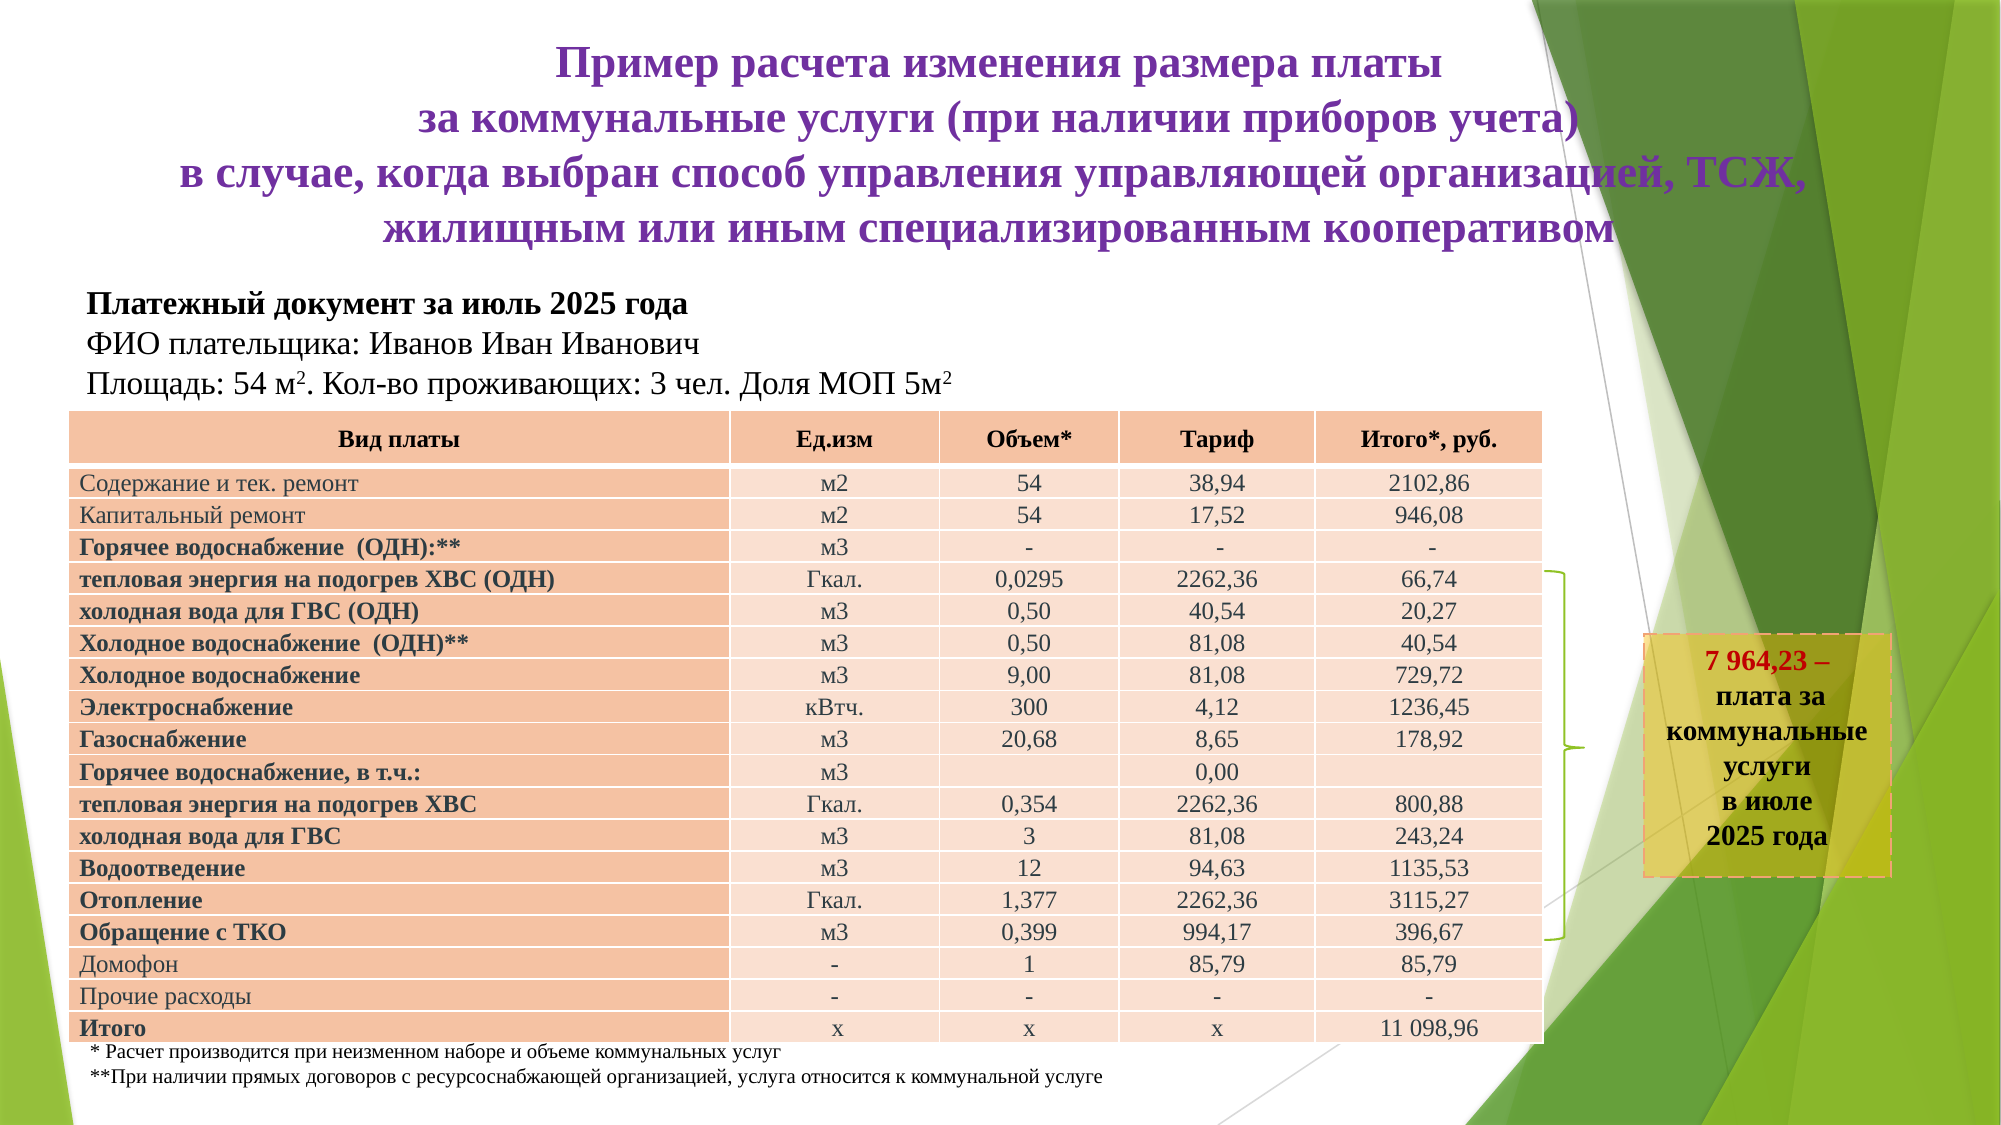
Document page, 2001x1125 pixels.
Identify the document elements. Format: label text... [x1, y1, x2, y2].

table_cell м2 [731, 469, 939, 497]
table_cell тепловая энергия на подогрев ХВС [69, 788, 729, 818]
table_cell - [1316, 531, 1542, 561]
table_cell 85,79 [1316, 948, 1542, 978]
table_header Тариф [1120, 411, 1314, 463]
table_cell 20,27 [1316, 595, 1542, 625]
table_cell 1135,53 [1316, 852, 1542, 882]
table_cell 2262,36 [1120, 563, 1314, 593]
table_cell 85,79 [1120, 948, 1314, 978]
table_cell м3 [731, 627, 939, 657]
table_cell [1316, 755, 1542, 786]
table_cell Гкал. [731, 884, 939, 914]
table_cell м3 [731, 916, 939, 946]
table_cell Домофон [69, 948, 729, 978]
table_cell 0,0295 [940, 563, 1118, 593]
table_cell Содержание и тек. ремонт [69, 469, 729, 497]
table_cell 40,54 [1120, 595, 1314, 625]
table_cell Горячее водоснабжение (ОДН):** [69, 531, 729, 561]
table_cell холодная вода для ГВС [69, 820, 729, 850]
table_cell Холодное водоснабжение [69, 659, 729, 690]
table_cell 0,50 [940, 627, 1118, 657]
table_header Объем* [940, 411, 1118, 463]
text_box Платежный документ за июль 2025 года ФИО плательщика: Иванов Иван Иванович Площадь: 54 м2. Кол-во проживающих: 3 чел. Доля МОП 5м2 [71, 274, 1987, 409]
table_cell 2102,86 [1316, 469, 1542, 497]
table_cell 396,67 [1316, 916, 1542, 946]
table_cell 3115,27 [1316, 884, 1542, 914]
table_cell Холодное водоснабжение (ОДН)** [69, 627, 729, 657]
table_cell 81,08 [1120, 627, 1314, 657]
table_cell - [1316, 980, 1542, 1010]
table_cell Горячее водоснабжение, в т.ч.: [69, 755, 729, 786]
table_cell 54 [940, 499, 1118, 529]
table_cell 1 [940, 948, 1118, 978]
table_cell 994,17 [1120, 916, 1314, 946]
table_header Итого*, руб. [1316, 411, 1542, 463]
table_cell 12 [940, 852, 1118, 882]
table_cell 3 [940, 820, 1118, 850]
table_header Ед.изм [731, 411, 939, 463]
table_cell кВтч. [731, 691, 939, 722]
table_cell тепловая энергия на подогрев ХВС (ОДН) [69, 563, 729, 593]
table_cell холодная вода для ГВС (ОДН) [69, 595, 729, 625]
table_cell 81,08 [1120, 659, 1314, 690]
table_cell 81,08 [1120, 820, 1314, 850]
table_cell м3 [731, 531, 939, 561]
table_cell х [731, 1012, 939, 1030]
table_cell 800,88 [1316, 788, 1542, 818]
table_cell 178,92 [1316, 723, 1542, 754]
table_cell 243,24 [1316, 820, 1542, 850]
table_cell 9,00 [940, 659, 1118, 690]
table_cell 729,72 [1316, 659, 1542, 690]
table_cell 1236,45 [1316, 691, 1542, 722]
table_cell м3 [731, 820, 939, 850]
table_cell 8,65 [1120, 723, 1314, 754]
table_cell 946,08 [1316, 499, 1542, 529]
table_cell 17,52 [1120, 499, 1314, 529]
table_cell - [940, 531, 1118, 561]
table_cell 11 098,96 [1316, 1012, 1542, 1042]
table_cell Гкал. [731, 788, 939, 818]
title Пример расчета изменения размера платы за коммунальные услуги (при наличии приборов учета) в случае, когда выбран способ управления управляющей организацией, ТСЖ, жилищным или иным специализированным кооперативом [12, 24, 1987, 246]
table_cell х [1120, 1012, 1314, 1030]
table_cell 0,399 [940, 916, 1118, 946]
table_cell Отопление [69, 884, 729, 914]
text_box * Расчет производится при неизменном наборе и объеме коммунальных услуг **При наличии прямых договоров с ресурсоснабжающей организацией, услуга относится к коммунальной услуге [75, 1030, 1454, 1096]
table_cell Итого [69, 1012, 729, 1042]
table_cell Обращение с ТКО [69, 916, 729, 946]
text_box 7 964,23 – плата за коммунальные услуги в июле 2025 года [1643, 633, 1891, 878]
table_cell 0,00 [1120, 755, 1314, 786]
table_cell 4,12 [1120, 691, 1314, 722]
table_cell 20,68 [940, 723, 1118, 754]
table_cell 0,354 [940, 788, 1118, 818]
table_cell Водоотведение [69, 852, 729, 882]
table_cell - [1120, 531, 1314, 561]
table_cell - [940, 980, 1118, 1010]
table_cell м3 [731, 595, 939, 625]
text_box [1543, 570, 1585, 941]
table_cell Гкал. [731, 563, 939, 593]
table_cell 2262,36 [1120, 788, 1314, 818]
table_cell м3 [731, 755, 939, 786]
table_cell Электроснабжение [69, 691, 729, 722]
table_cell Газоснабжение [69, 723, 729, 754]
table_cell [940, 755, 1118, 786]
table_header Вид платы [69, 411, 729, 463]
table_cell 2262,36 [1120, 884, 1314, 914]
table_cell 40,54 [1316, 627, 1542, 657]
table_cell х [940, 1012, 1118, 1030]
table_cell м2 [731, 499, 939, 529]
table_cell м3 [731, 852, 939, 882]
table_cell 38,94 [1120, 469, 1314, 497]
table_cell - [731, 980, 939, 1010]
table_cell Капитальный ремонт [69, 499, 729, 529]
table_cell 1,377 [940, 884, 1118, 914]
table_cell м3 [731, 723, 939, 754]
table_cell - [1120, 980, 1314, 1010]
table_cell - [731, 948, 939, 978]
table_cell 300 [940, 691, 1118, 722]
table_cell 94,63 [1120, 852, 1314, 882]
table_cell 0,50 [940, 595, 1118, 625]
table_cell Прочие расходы [69, 980, 729, 1010]
table_cell 66,74 [1316, 563, 1542, 593]
table_cell 54 [940, 469, 1118, 497]
table_cell м3 [731, 659, 939, 690]
